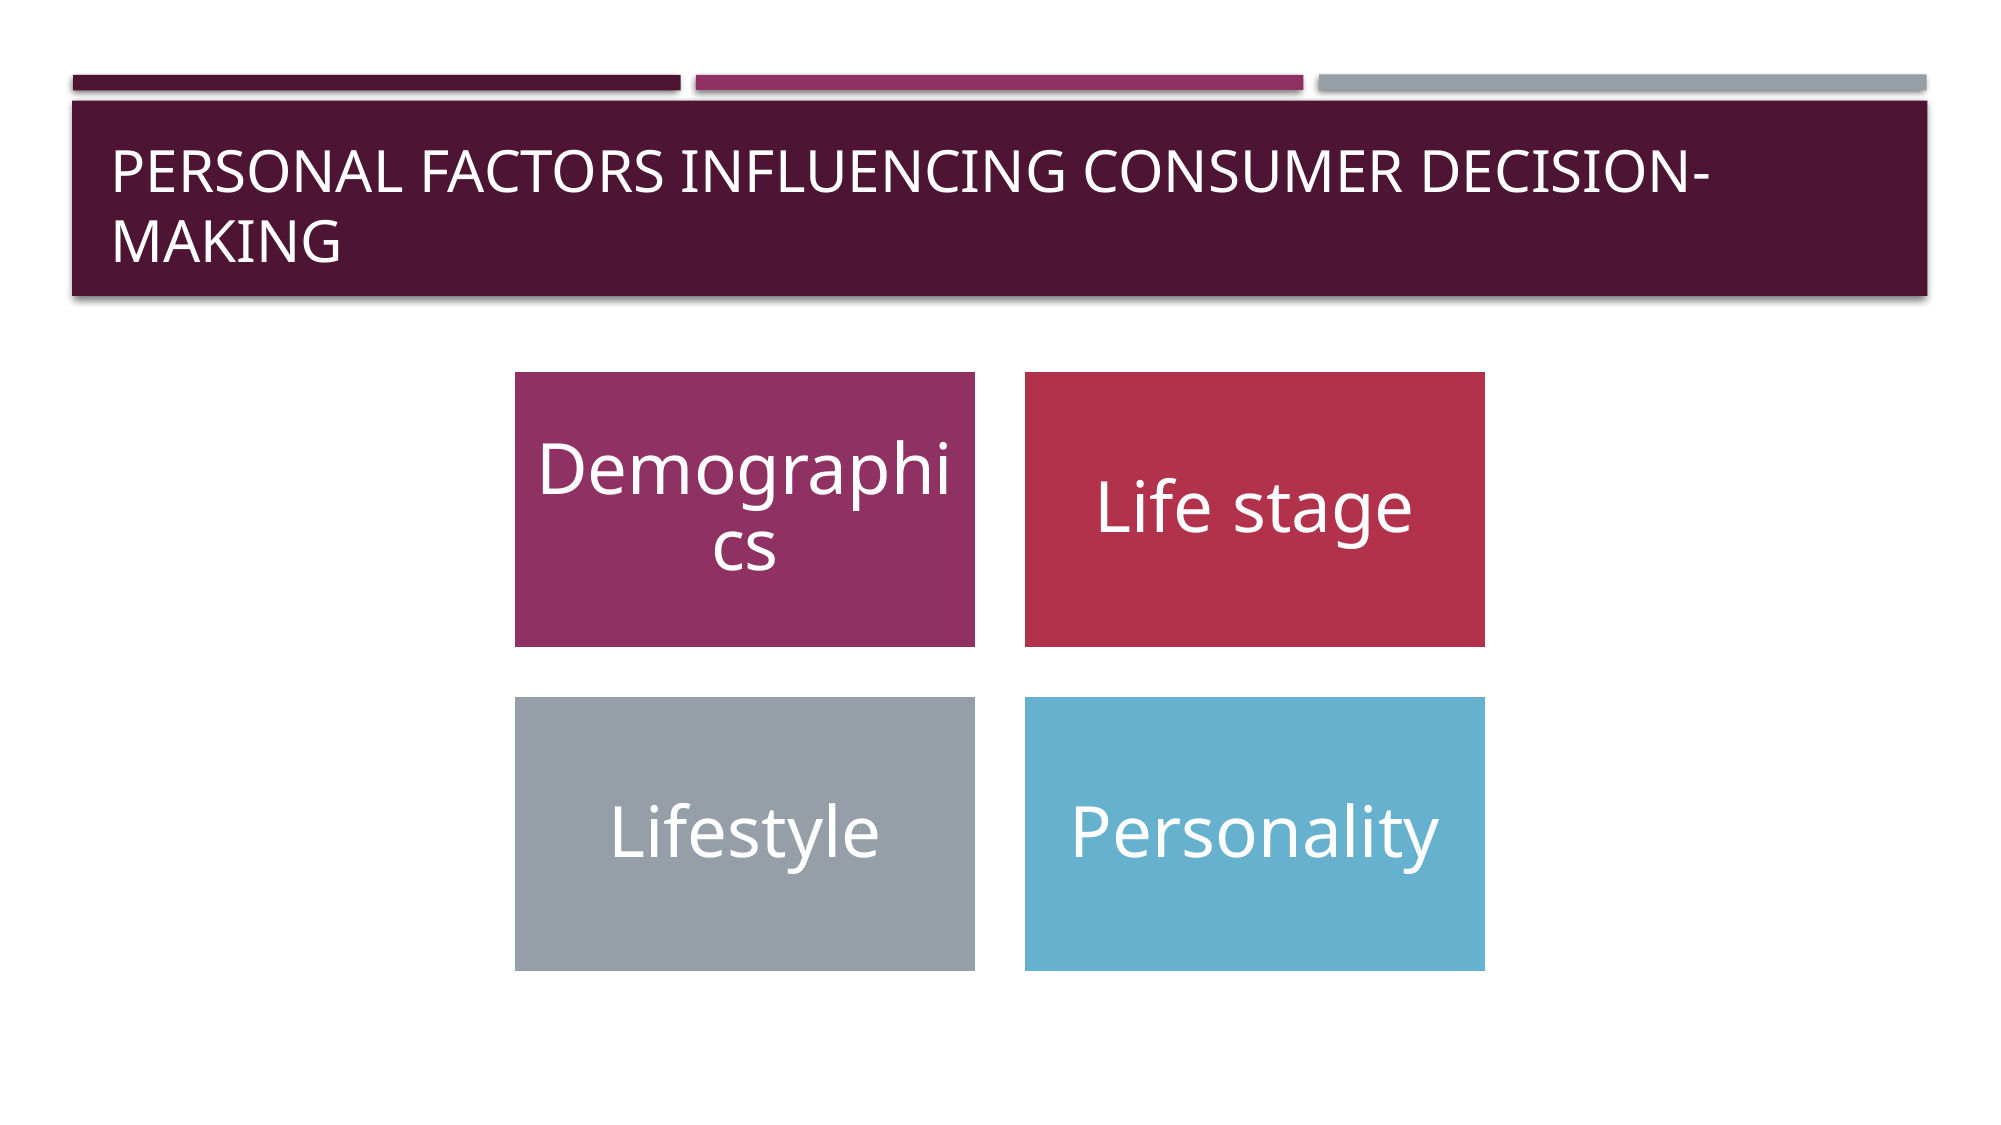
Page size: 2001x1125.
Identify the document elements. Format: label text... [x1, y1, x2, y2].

title Personal factors influencing consumer decision-making [95, 115, 1905, 282]
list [423, 369, 1577, 974]
